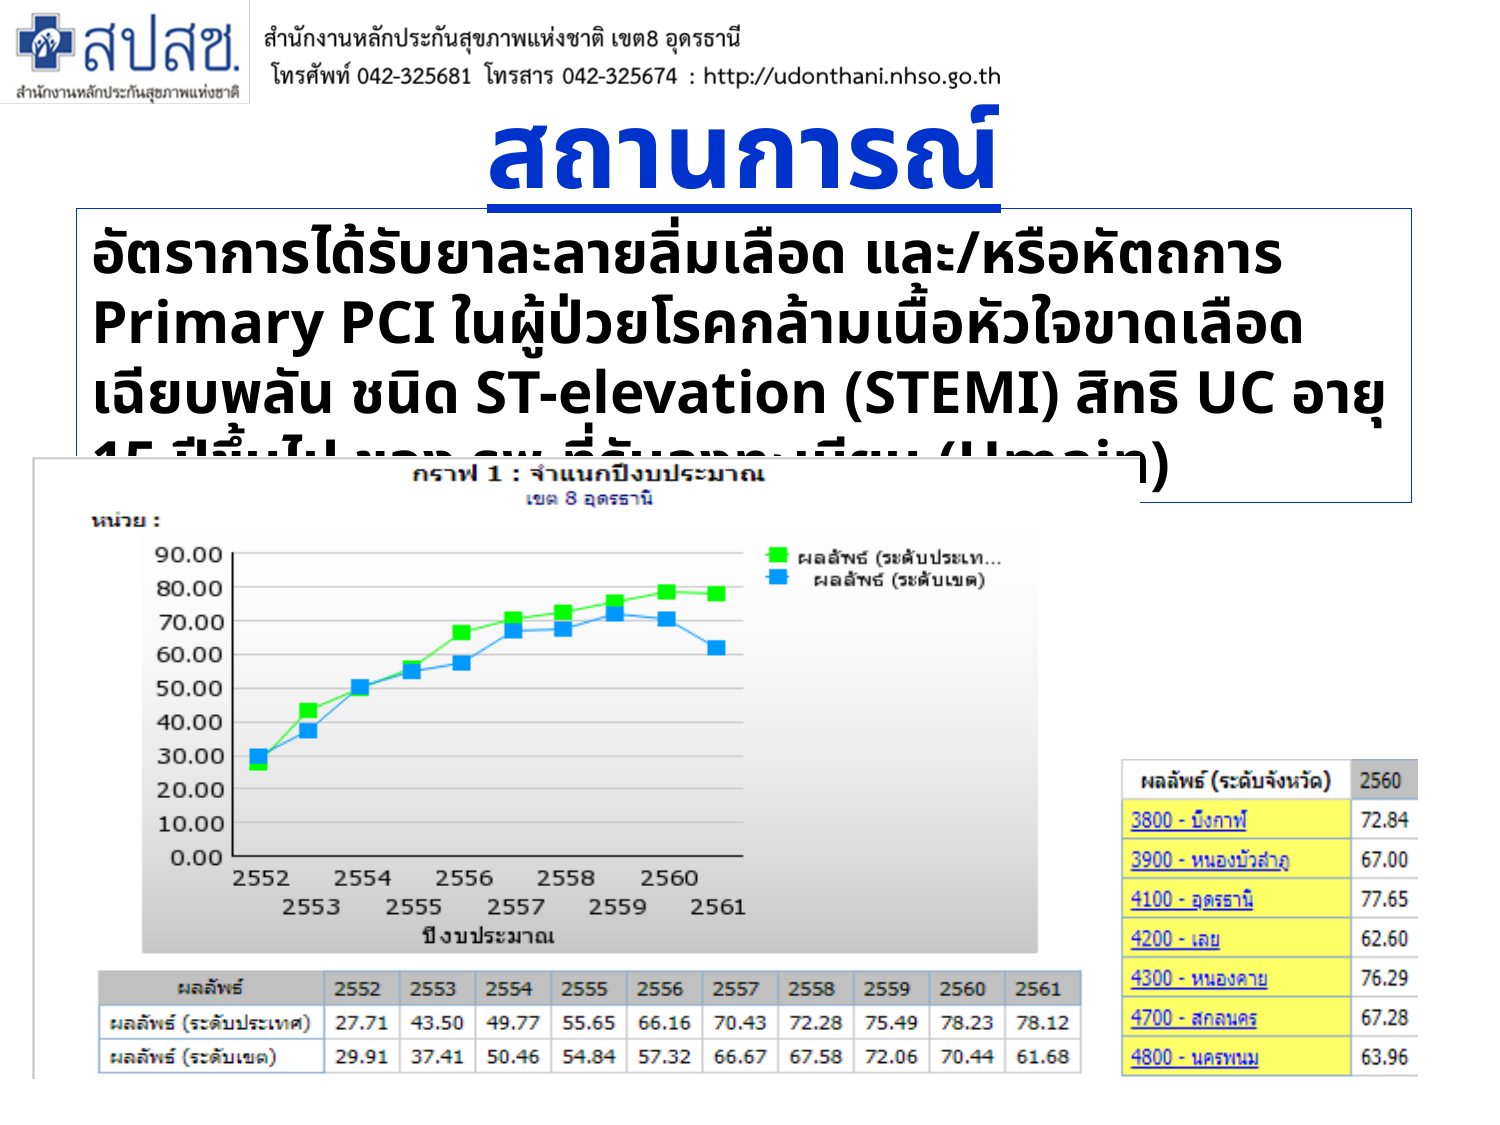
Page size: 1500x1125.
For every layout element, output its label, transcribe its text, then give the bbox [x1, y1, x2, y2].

text_box อัตราการได้รับยาละลายลิ่มเลือด และ/หรือหัตถการ Primary PCI ในผู้ป่วยโรคกล้ามเนื้อหัวใจขาดเลือดเฉียบพลัน ชนิด ST-elevation (STEMI) สิทธิ UC อายุ 15 ปีขึ้นไป ของ รพ.ที่รับลงทะเบียน (Hmain) [76, 208, 1412, 503]
picture [0, 0, 1029, 118]
picture [29, 455, 1418, 1079]
title สถานการณ์ [125, 74, 1363, 208]
